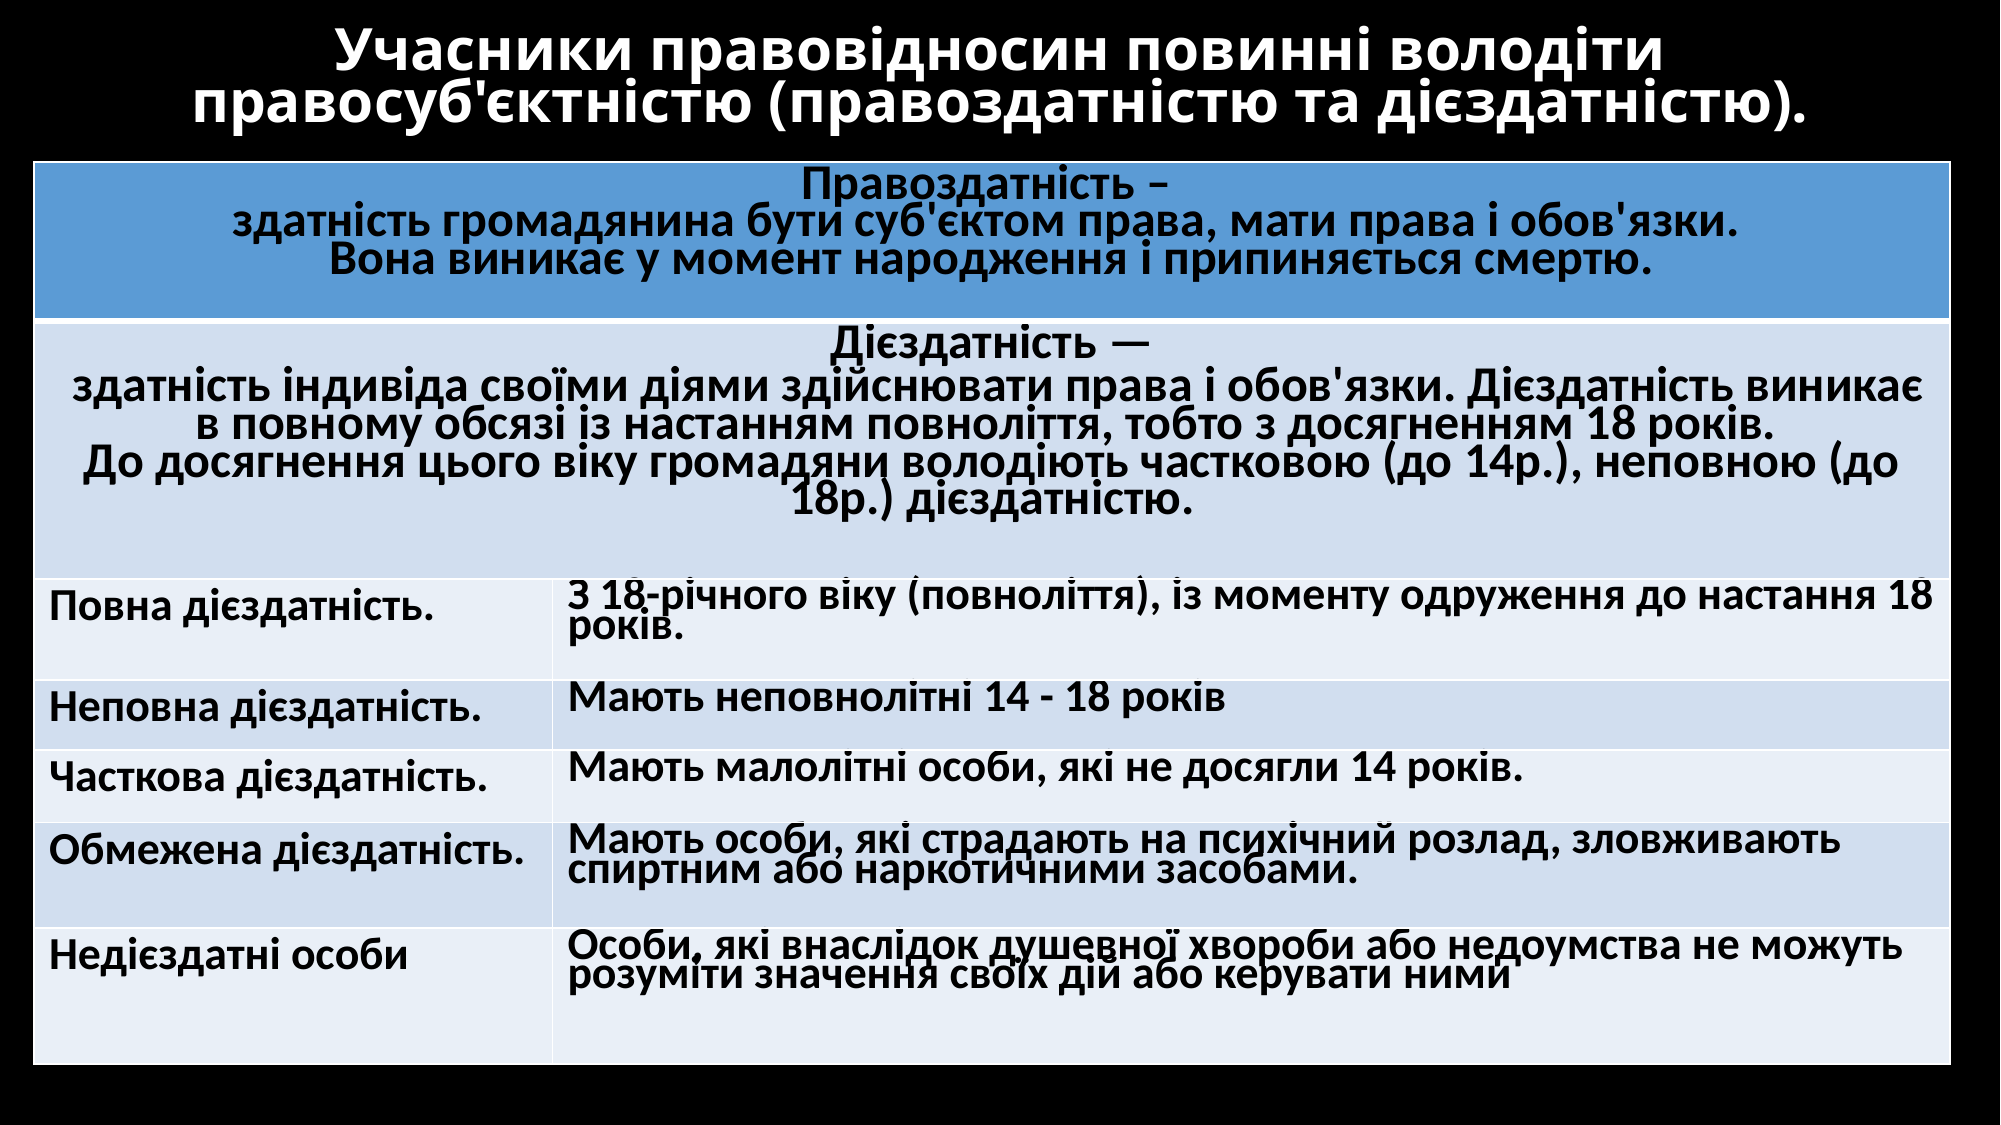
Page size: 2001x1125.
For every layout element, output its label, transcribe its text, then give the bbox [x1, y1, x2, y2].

title Учасники правовідносин повинні володіти правосуб'єктністю (правоздатністю та дієздатністю). [137, 0, 1863, 161]
table_cell Мають малолітні особи, які не досягли 14 років. [553, 751, 1949, 822]
table_cell Повна дієздатність. [35, 580, 552, 679]
table_cell Обмежена дієздатність. [35, 823, 552, 927]
table_cell Мають особи, які страдають на психічний розлад, зловживають спиртним або наркотичними засобами. [553, 823, 1949, 927]
table_cell З 18-річного віку (повноліття), із моменту одруження до настання 18 років. [553, 580, 1949, 679]
table_cell Мають неповнолітні 14 - 18 років [553, 681, 1949, 749]
table_cell Особи, які внаслідок душевної хвороби або недоумства не можуть розуміти значення своїх дій або керувати ними [553, 929, 1949, 1063]
table_cell Недієздатні особи [35, 929, 552, 1063]
table_cell Дієздатність — здатність індивіда своїми діями здійснювати права і обов'язки. Дієздатність виникає в повному обсязі із настанням повноліття, тобто з досягненням 18 років. До досягнення цього віку громадяни володіють частковою (до 14р.), неповною (до 18р.) дієздатністю. [35, 324, 1949, 578]
table_cell Часткова дієздатність. [35, 751, 552, 822]
table_header Правоздатність – здатність громадянина бути суб'єктом права, мати права і обов'язки. Вона виникає у момент народження і припиняється смертю. [35, 163, 1949, 318]
table_cell Неповна дієздатність. [35, 681, 552, 749]
